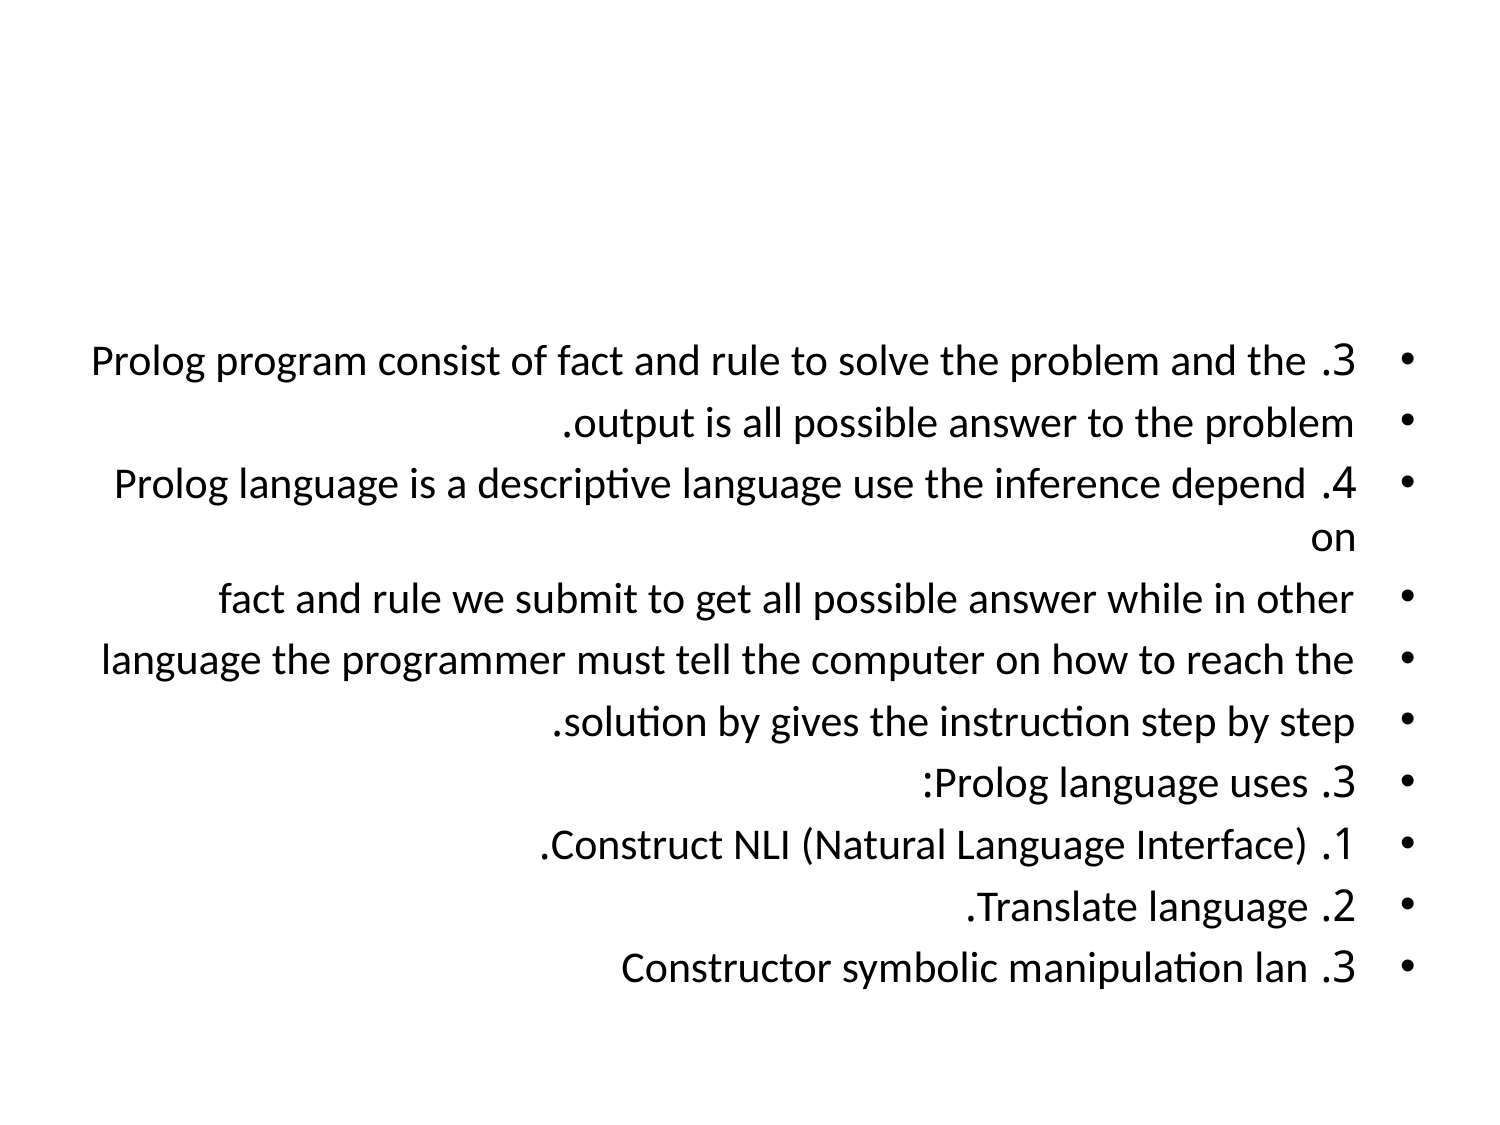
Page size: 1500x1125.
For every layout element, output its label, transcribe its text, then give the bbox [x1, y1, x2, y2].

list 3. Prolog program consist of fact and rule to solve the problem and the output is all possible answer to the problem. 4. Prolog language is a descriptive language use the inference depend on fact and rule we submit to get all possible answer while in other language the programmer must tell the computer on how to reach the solution by gives the instruction step by step. 3. Prolog language uses: 1. Construct NLI (Natural Language Interface). 2. Translate language. 3. Constructor symbolic manipulation lan [75, 262, 1425, 1005]
